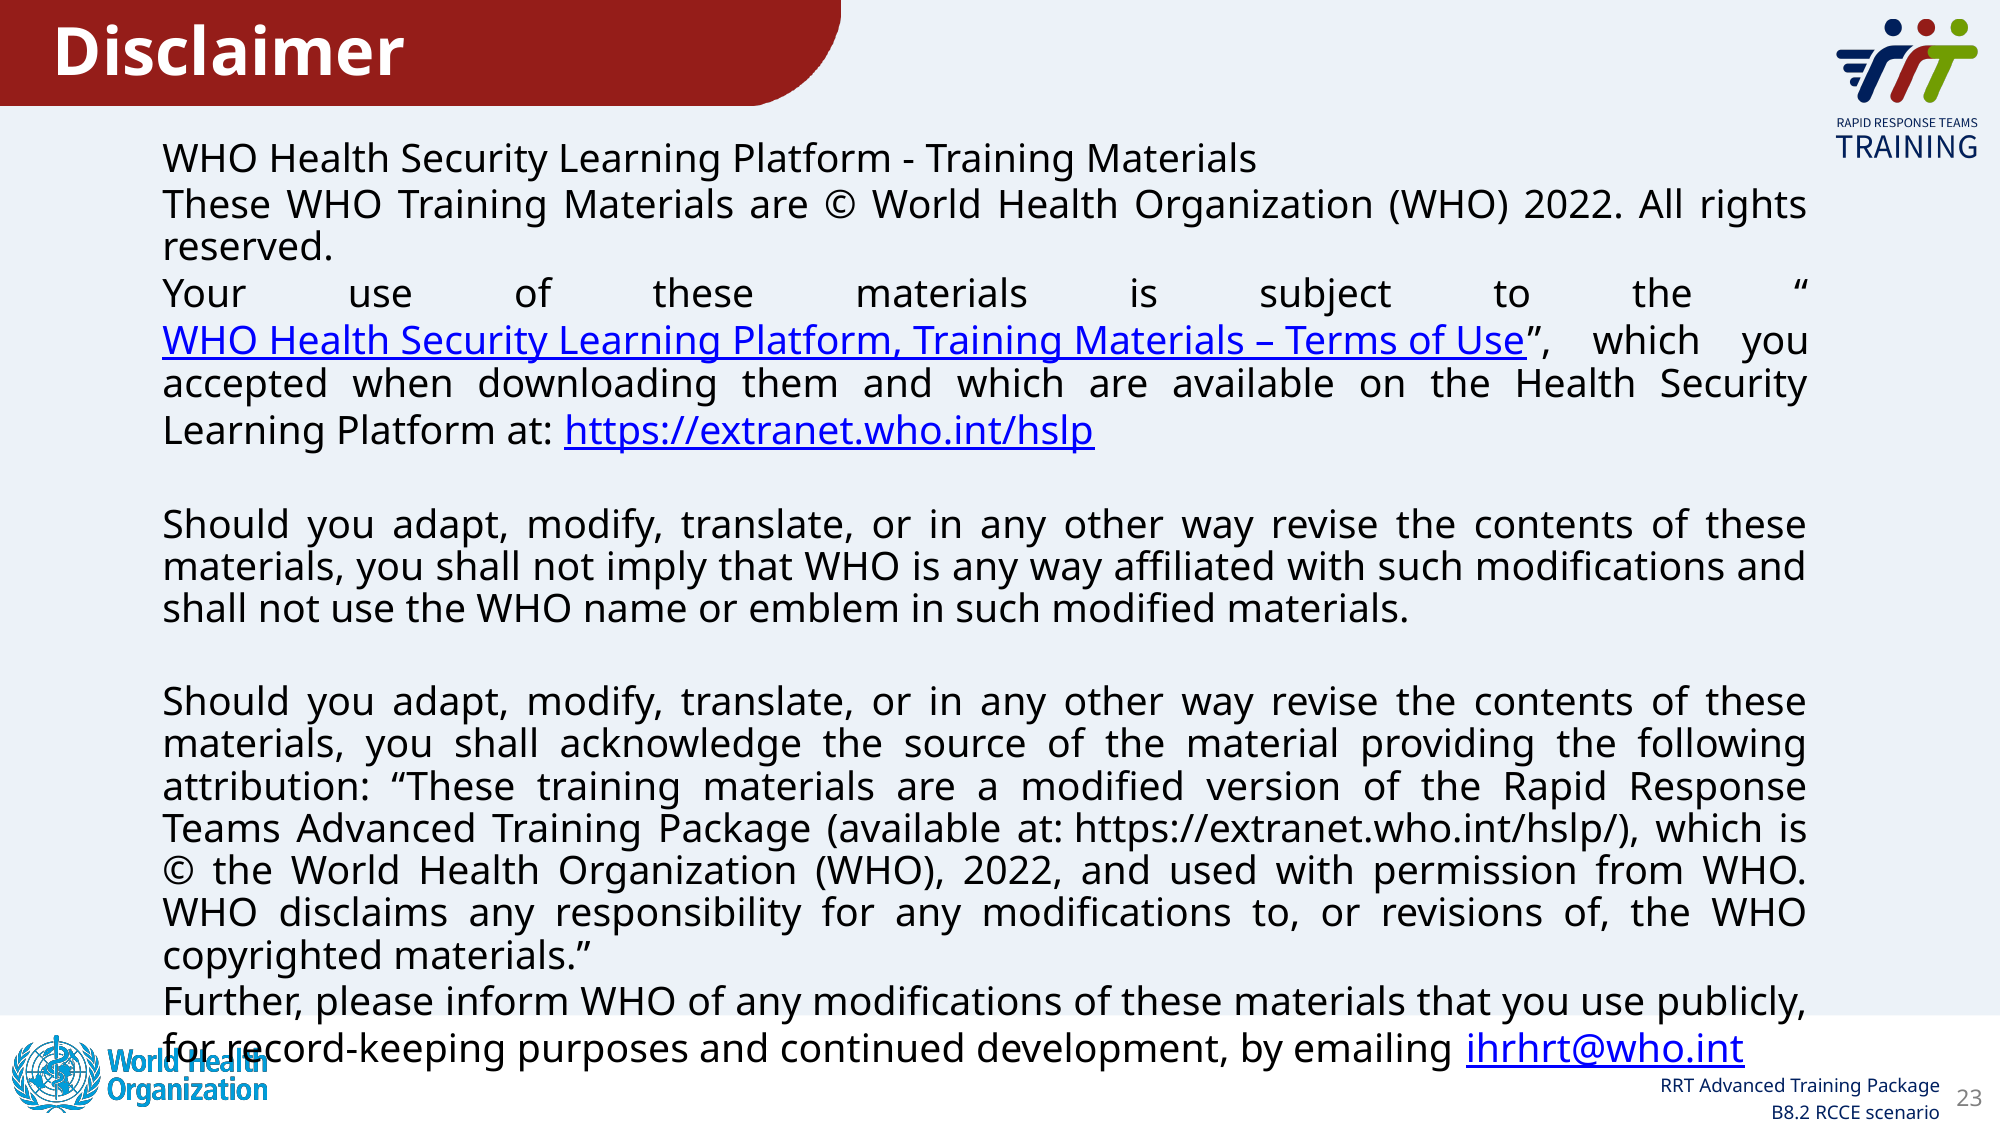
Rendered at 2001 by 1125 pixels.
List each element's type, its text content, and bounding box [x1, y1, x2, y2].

picture [34, 1054, 43, 1078]
picture [12, 1083, 48, 1113]
picture [0, 0, 841, 106]
picture [40, 1062, 47, 1070]
picture [12, 1035, 54, 1068]
picture [24, 1054, 36, 1087]
picture [50, 1108, 62, 1113]
list WHO Health Security Learning Platform - Training Materials These WHO Training Materials are © World Health Organization (WHO) 2022. All rights reserved. Your use of these materials is subject to the “WHO Health Security Learning Platform, Training Materials – Terms of Use”, which you accepted when downloading them and which are available on the Health Security Learning Platform at: https://extranet.who.int/hslp Should you adapt, modify, translate, or in any other way revise the contents of these materials, you shall not imply that WHO is any way affiliated with such modifications and shall not use the WHO name or emblem in such modified materials. Should you adapt, modify, translate, or in any other way revise the contents of these materials, you shall acknowledge the source of the material providing the following attribution: “These training materials are a modified version of the Rapid Response Teams Advanced Training Package (available at: https://extranet.who.int/hslp/), which is © the World Health Organization (WHO), 2022, and used with permission from WHO. WHO disclaims any responsibility for any modifications to, or revisions of, the WHO copyrighted materials.” Further, please inform WHO of any modifications of these materials that you use publicly, for record-keeping purposes and continued development, by emailing ihrhrt@who.int [161, 137, 1811, 993]
picture [22, 1062, 26, 1077]
picture [30, 1083, 37, 1091]
picture [59, 1035, 267, 1113]
picture [36, 1088, 78, 1105]
picture [46, 1056, 54, 1062]
picture [1835, 19, 1978, 167]
picture [71, 1053, 90, 1091]
